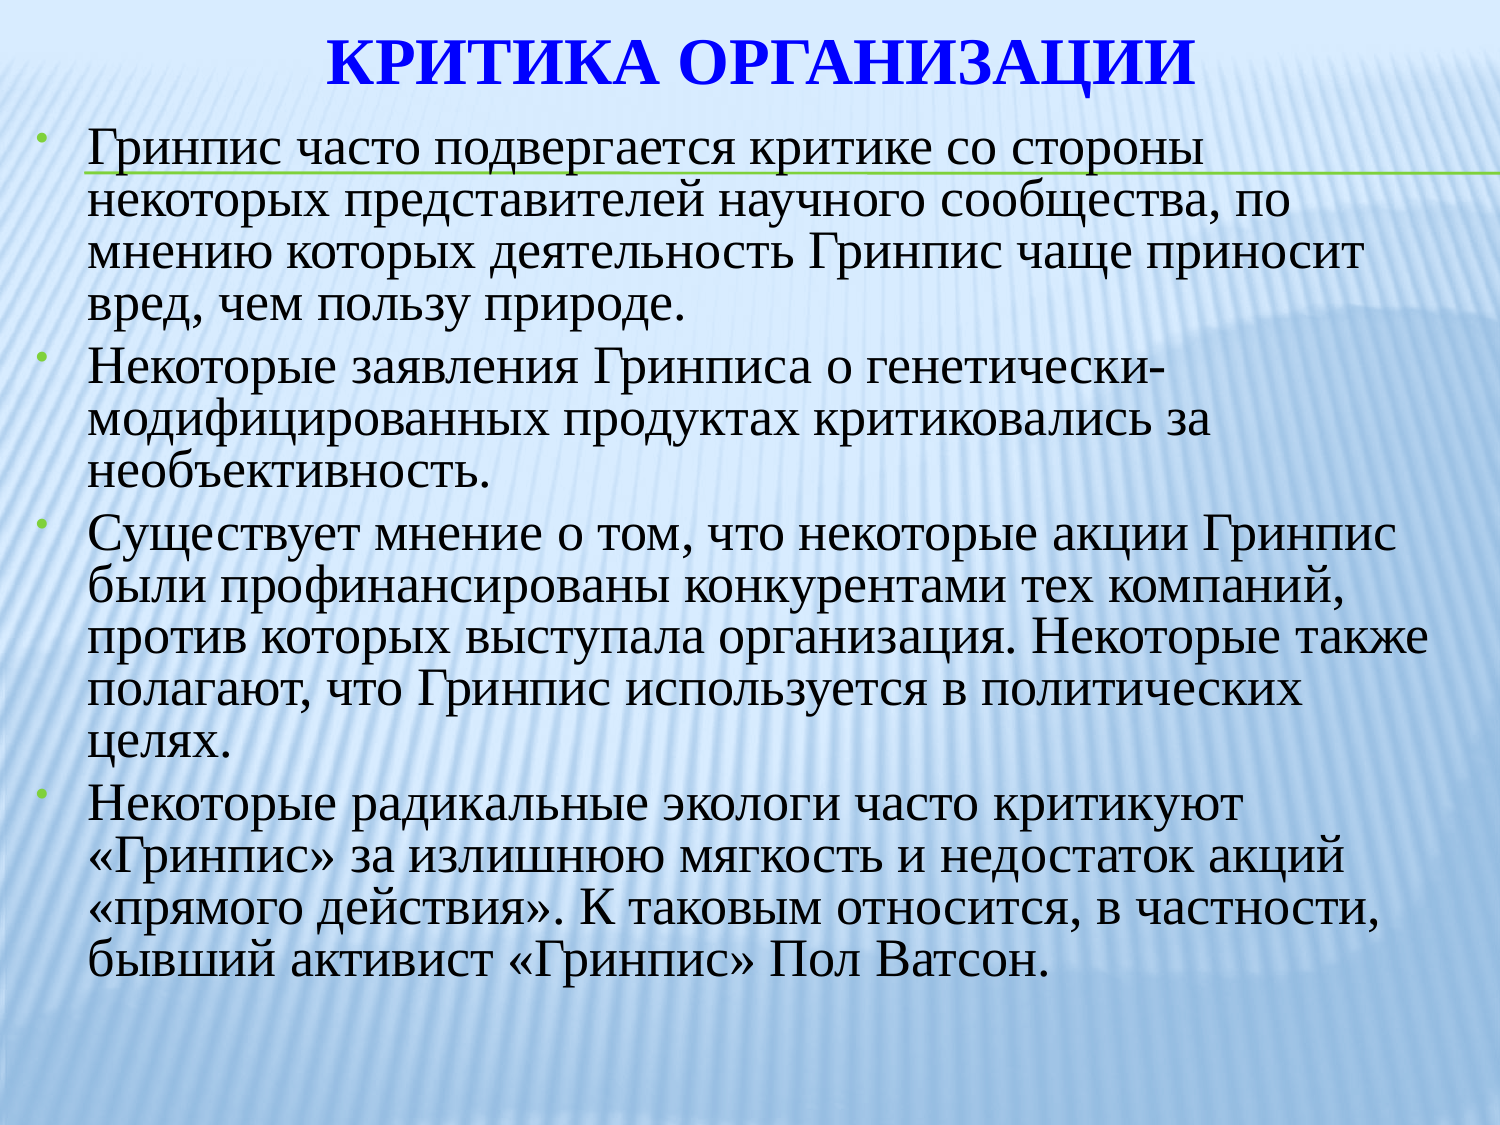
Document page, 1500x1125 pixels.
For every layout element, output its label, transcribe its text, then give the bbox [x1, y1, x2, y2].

list Гринпис часто подвергается критике со стороны некоторых представителей научного сообщества, по мнению которых деятельность Гринпис чаще приносит вред, чем пользу природе. Некоторые заявления Гринписа о генетически-модифицированных продуктах критиковались за необъективность. Существует мнение о том, что некоторые акции Гринпис были профинансированы конкурентами тех компаний, против которых выступала организация. Некоторые также полагают, что Гринпис используется в политических целях. Некоторые радикальные экологи часто критикуют «Гринпис» за излишнюю мягкость и недостаток акций «прямого действия». К таковым относится, в частности, бывший активист «Гринпис» Пол Ватсон. [20, 116, 1472, 1000]
title Критика организации [87, 6, 1438, 111]
